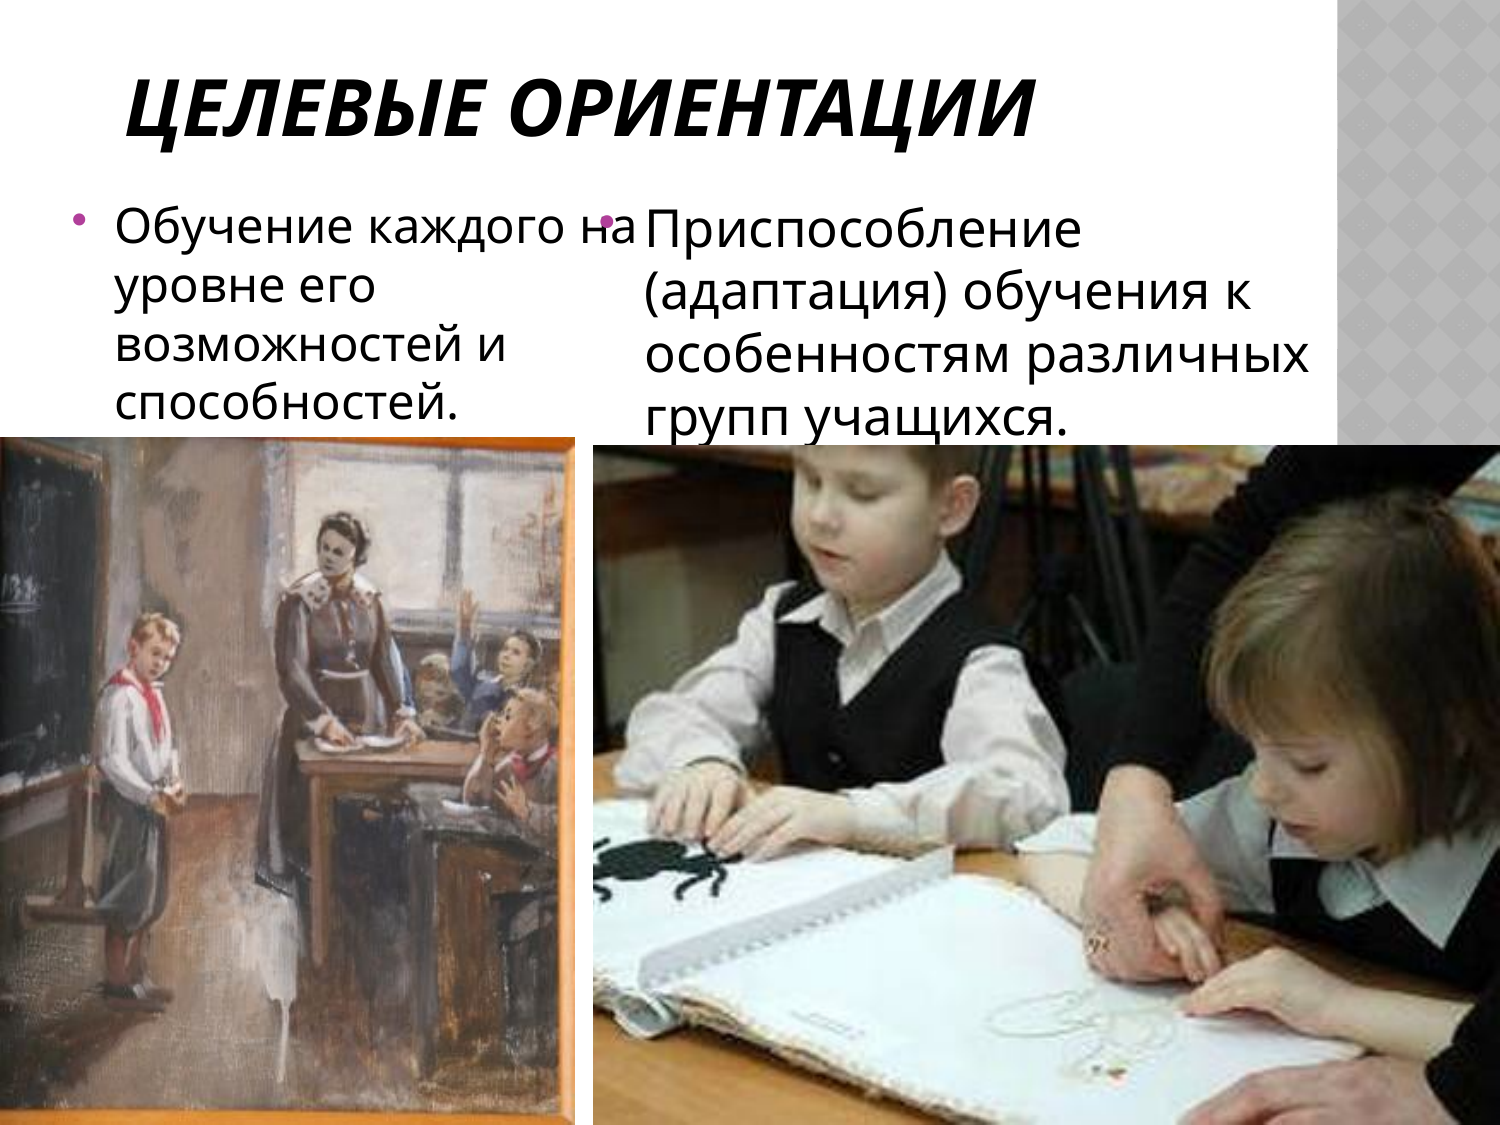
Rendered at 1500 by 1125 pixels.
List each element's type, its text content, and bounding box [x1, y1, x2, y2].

title Целевые ориентации [117, 0, 1306, 153]
list Приспособление (адаптация) обучения к особенностям различных групп учащихся. [585, 187, 1360, 457]
picture [593, 444, 1500, 1125]
list Обучение каждого на уровне его возможностей и способностей. [58, 187, 585, 441]
picture [0, 437, 575, 1125]
